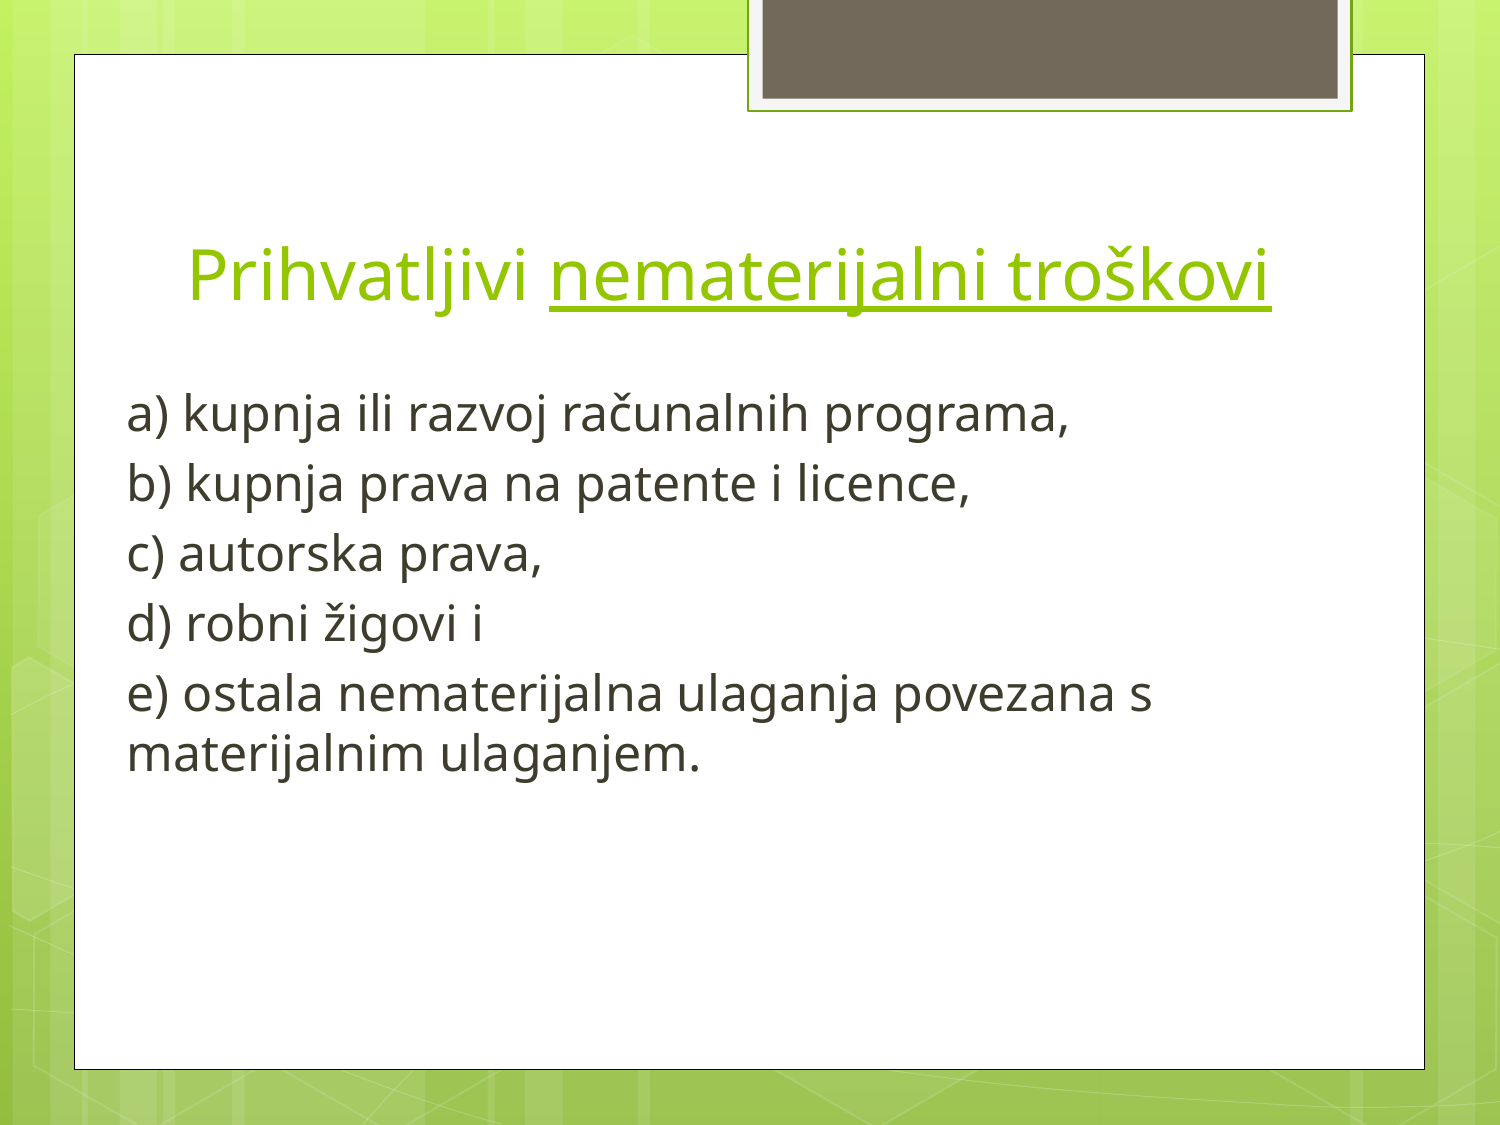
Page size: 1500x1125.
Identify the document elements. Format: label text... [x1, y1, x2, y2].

list a) kupnja ili razvoj računalnih programa, b) kupnja prava na patente i licence, c) autorska prava, d) robni žigovi i e) ostala nematerijalna ulaganja povezana s materijalnim ulaganjem. [100, 373, 1388, 1071]
title Prihvatljivi nematerijalni troškovi [171, 219, 1324, 373]
